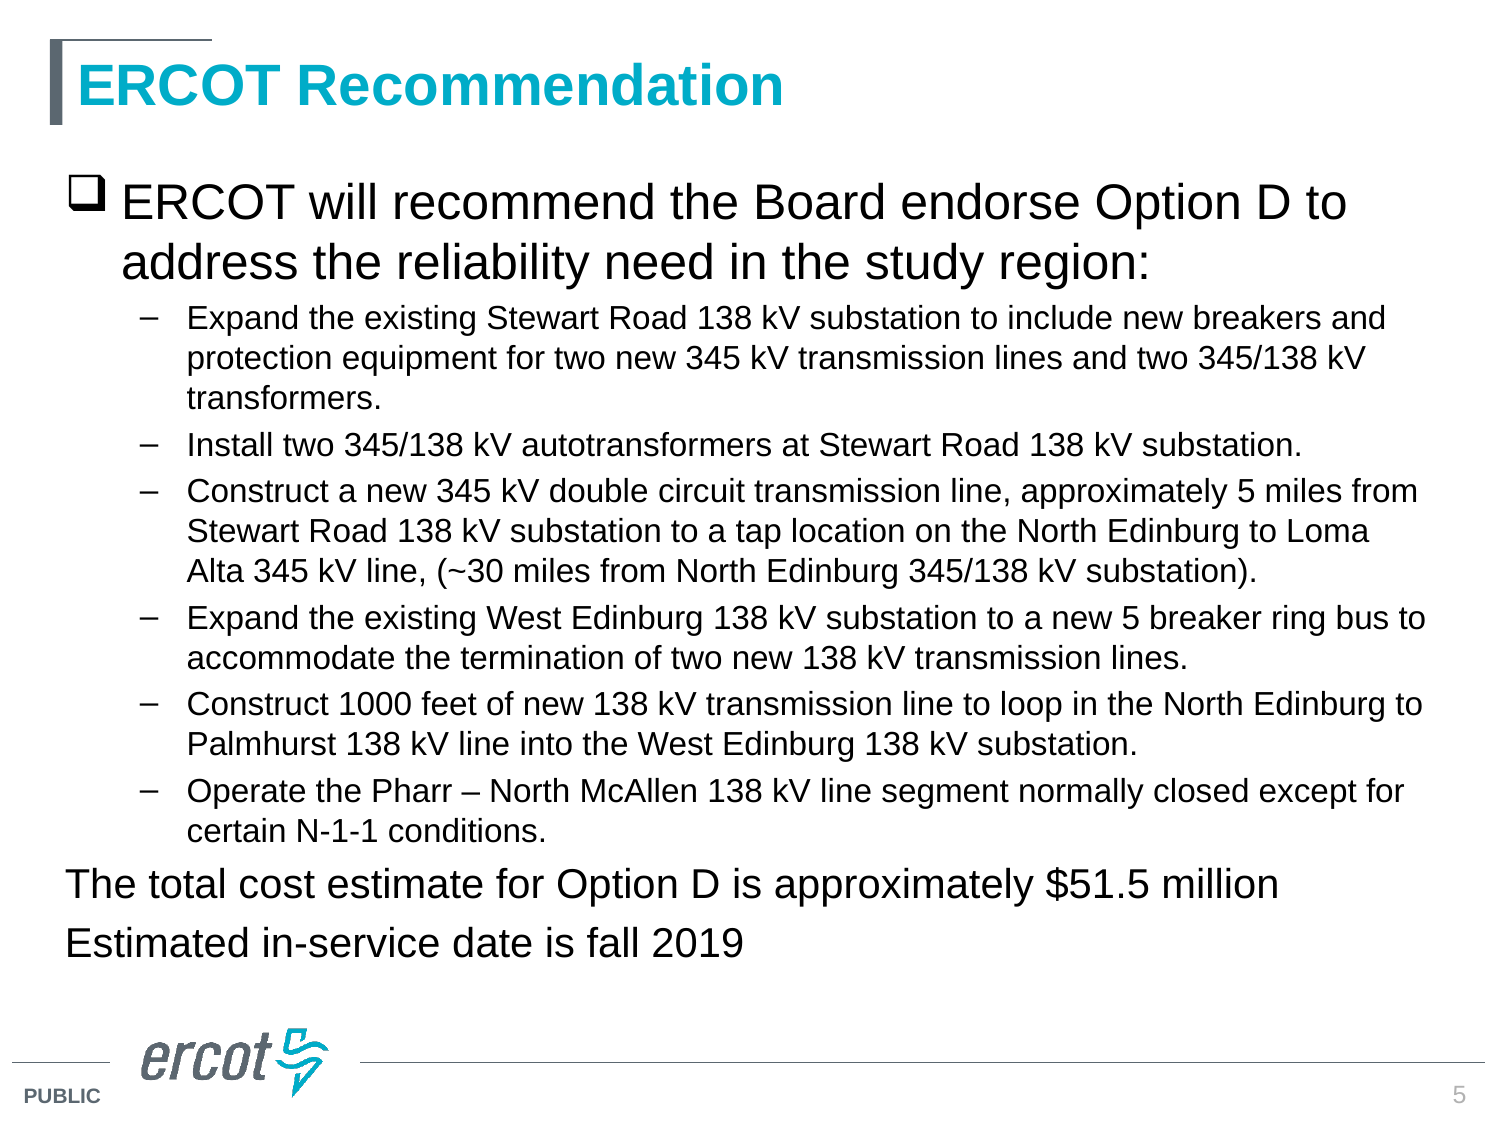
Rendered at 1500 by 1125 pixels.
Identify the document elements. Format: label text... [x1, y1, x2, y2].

list ERCOT will recommend the Board endorse Option D to address the reliability need in the study region: Expand the existing Stewart Road 138 kV substation to include new breakers and protection equipment for two new 345 kV transmission lines and two 345/138 kV transformers. Install two 345/138 kV autotransformers at Stewart Road 138 kV substation. Construct a new 345 kV double circuit transmission line, approximately 5 miles from Stewart Road 138 kV substation to a tap location on the North Edinburg to Loma Alta 345 kV line, (~30 miles from North Edinburg 345/138 kV substation). Expand the existing West Edinburg 138 kV substation to a new 5 breaker ring bus to accommodate the termination of two new 138 kV transmission lines. Construct 1000 feet of new 138 kV transmission line to loop in the North Edinburg to Palmhurst 138 kV line into the West Edinburg 138 kV substation. Operate the Pharr – North McAllen 138 kV line segment normally closed except for certain N-1-1 conditions. The total cost estimate for Option D is approximately $51.5 million Estimated in-service date is fall 2019 [50, 162, 1450, 972]
slide_number 5 [1437, 1076, 1475, 1112]
title ERCOT Recommendation [62, 39, 1450, 162]
picture [137, 1024, 332, 1100]
